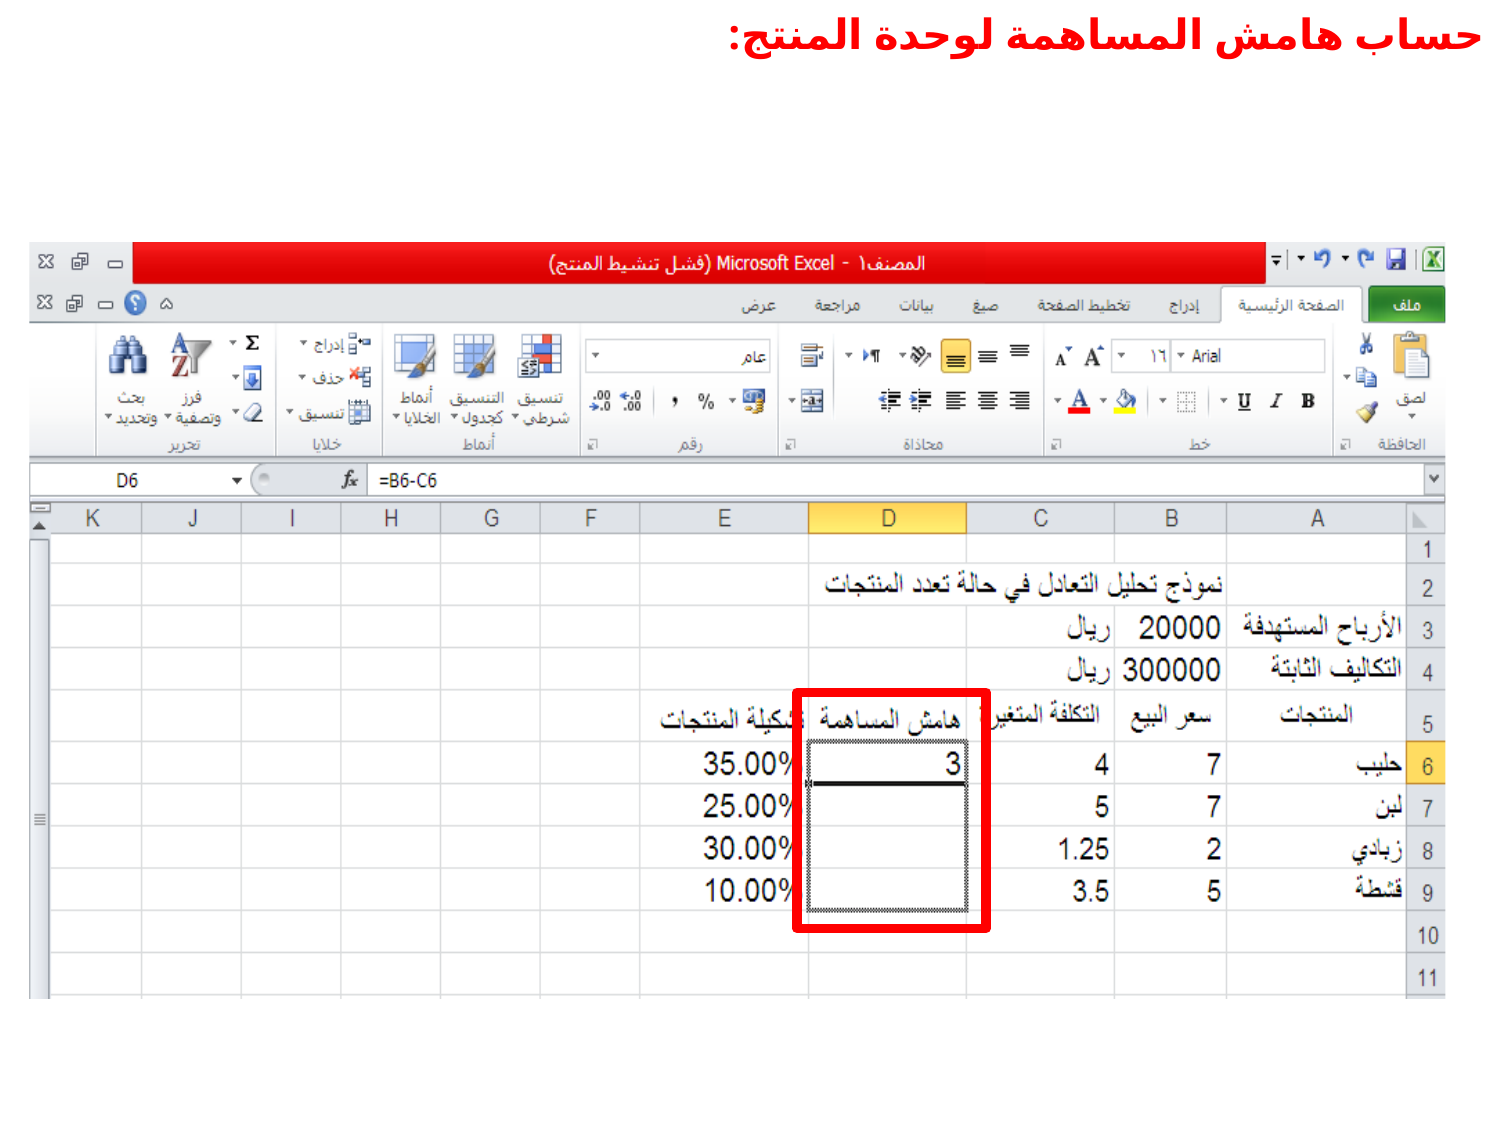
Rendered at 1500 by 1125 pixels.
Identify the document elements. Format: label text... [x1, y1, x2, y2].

picture [29, 242, 1446, 999]
text_box حساب هامش المساهمة لوحدة المنتج: [247, 0, 1500, 65]
